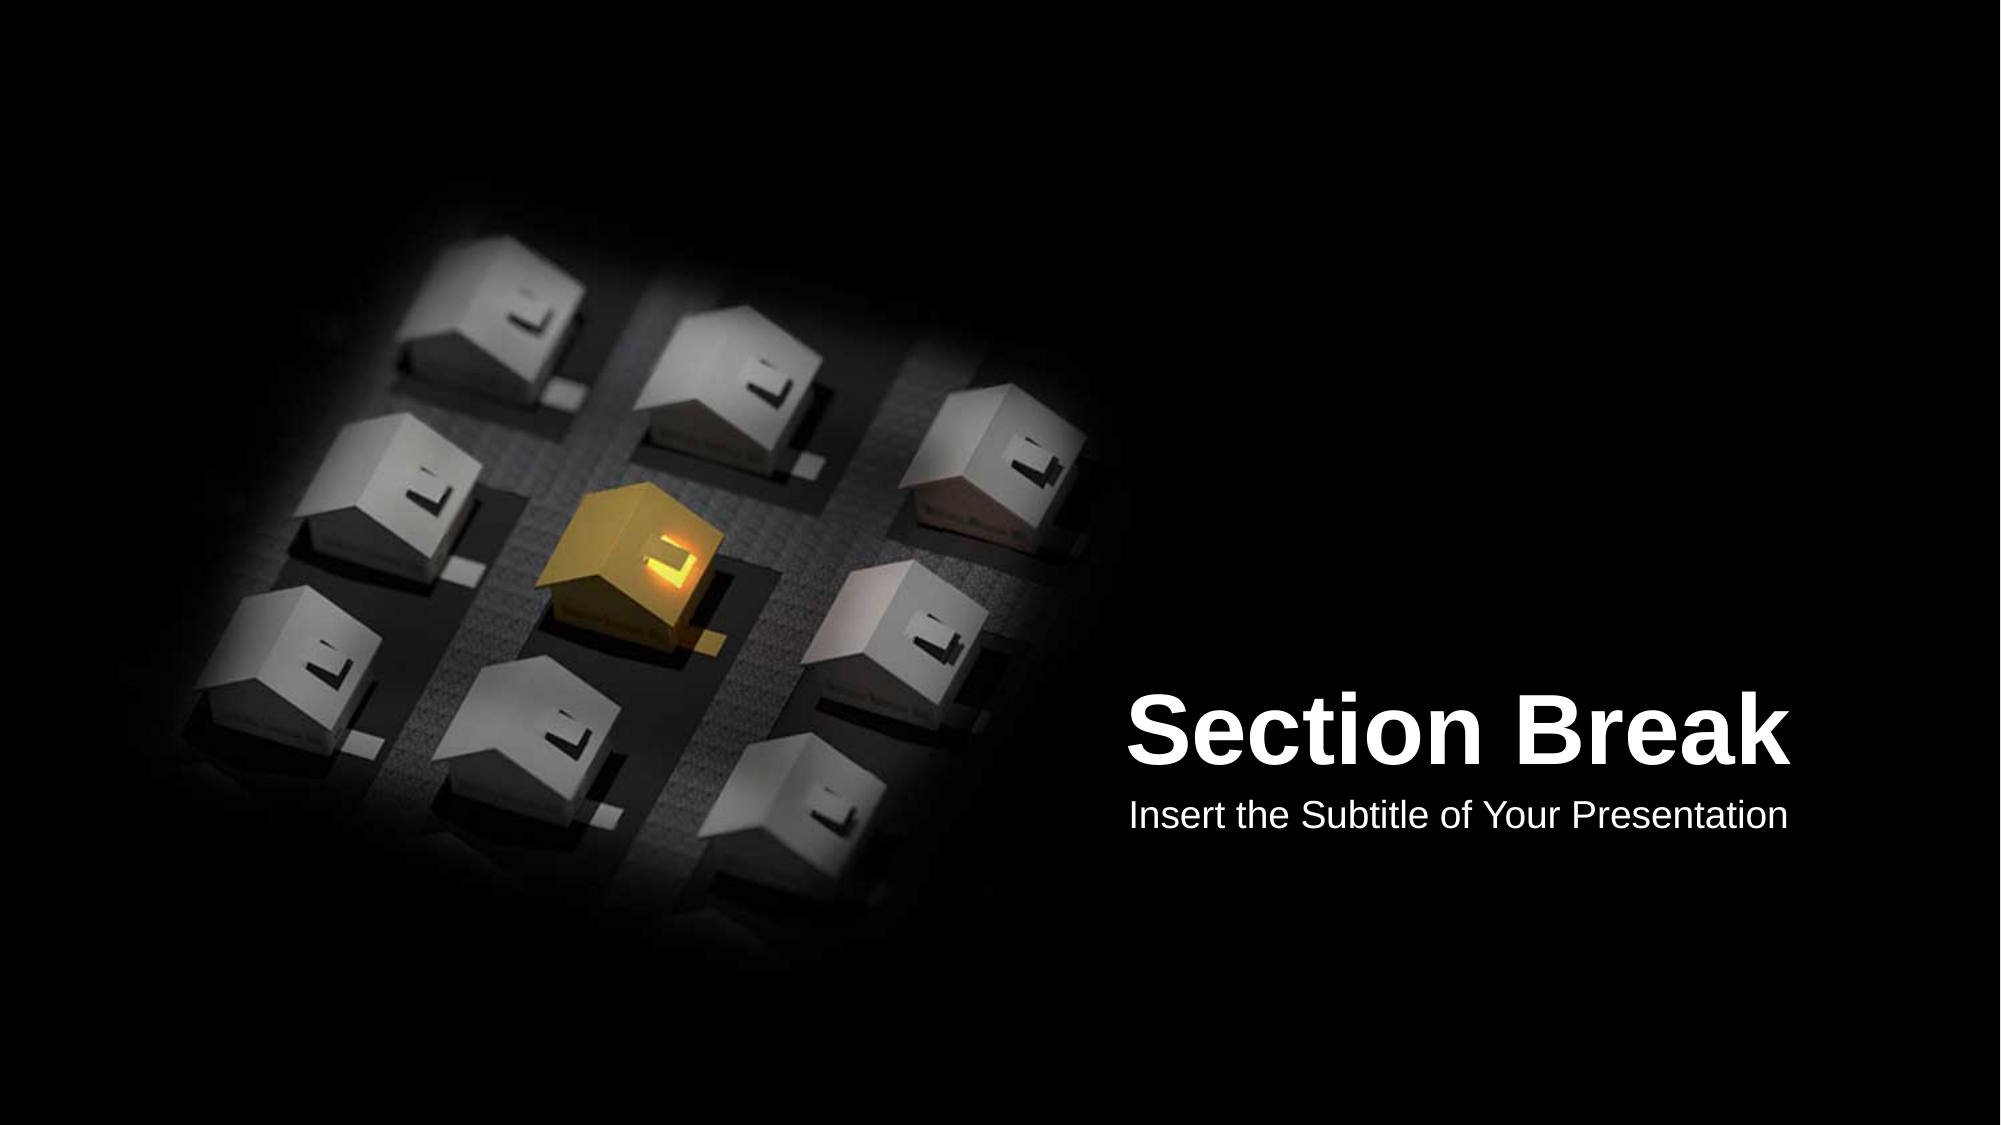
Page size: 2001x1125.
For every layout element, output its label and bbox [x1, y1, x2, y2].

picture [0, 0, 2001, 1125]
text_box [1110, 656, 1898, 844]
